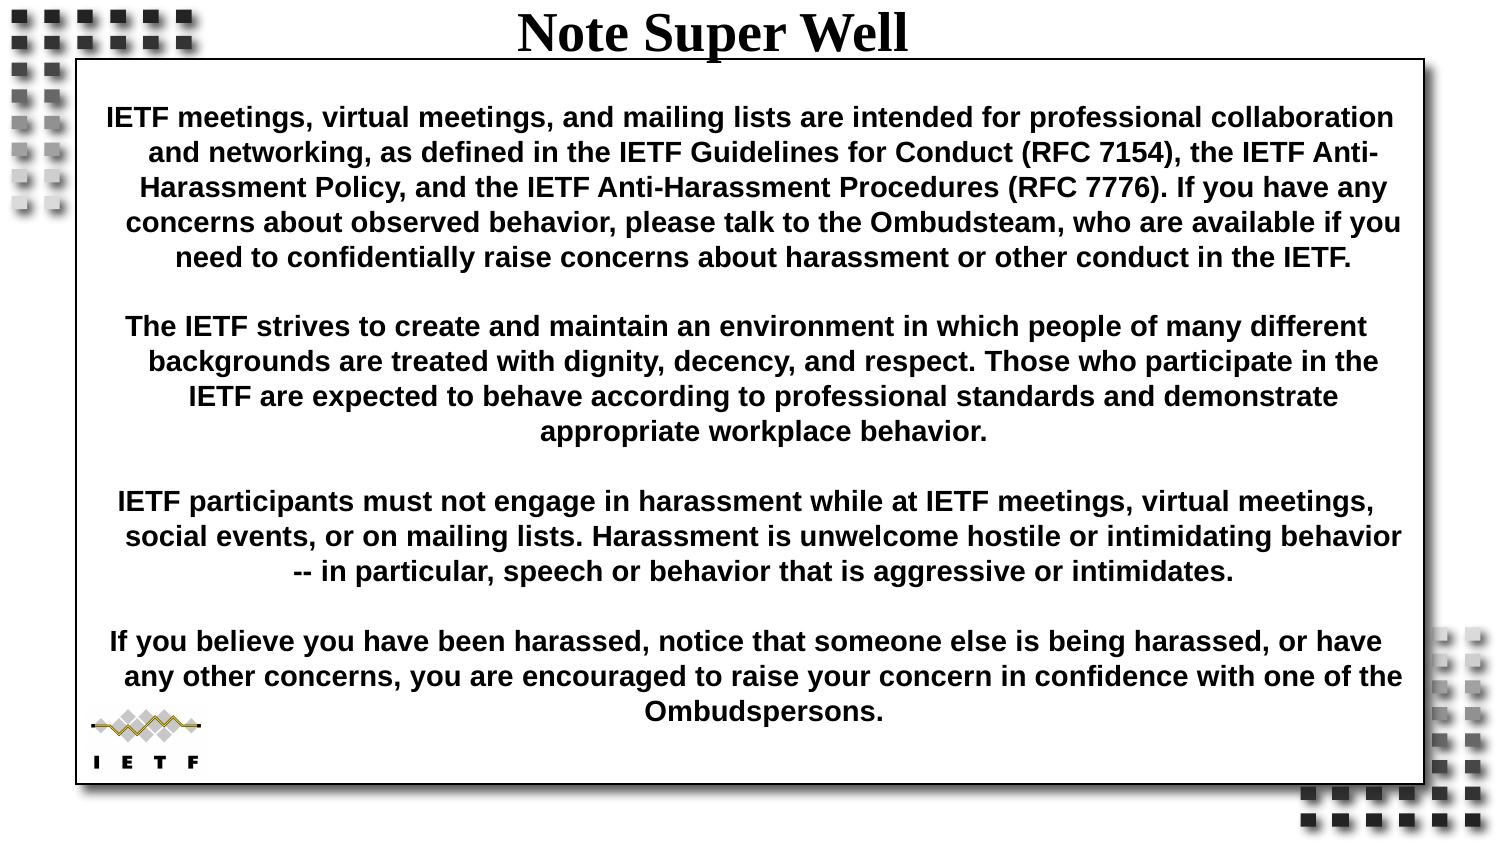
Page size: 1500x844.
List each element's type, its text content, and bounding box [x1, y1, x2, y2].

list IETF meetings, virtual meetings, and mailing lists are intended for professional collaboration and networking, as defined in the IETF Guidelines for Conduct (RFC 7154), the IETF Anti-Harassment Policy, and the IETF Anti-Harassment Procedures (RFC 7776). If you have any concerns about observed behavior, please talk to the Ombudsteam, who are available if you need to confidentially raise concerns about harassment or other conduct in the IETF. The IETF strives to create and maintain an environment in which people of many different backgrounds are treated with dignity, decency, and respect. Those who participate in the IETF are expected to behave according to professional standards and demonstrate appropriate workplace behavior. IETF participants must not engage in harassment while at IETF meetings, virtual meetings, social events, or on mailing lists. Harassment is unwelcome hostile or intimidating behavior -- in particular, speech or behavior that is aggressive or intimidates. If you believe you have been harassed, notice that someone else is being harassed, or have any other concerns, you are encouraged to raise your concern in confidence with one of the Ombudspersons. [73, 90, 1421, 747]
title Note Super Well [235, 0, 1191, 66]
picture [85, 747, 207, 774]
